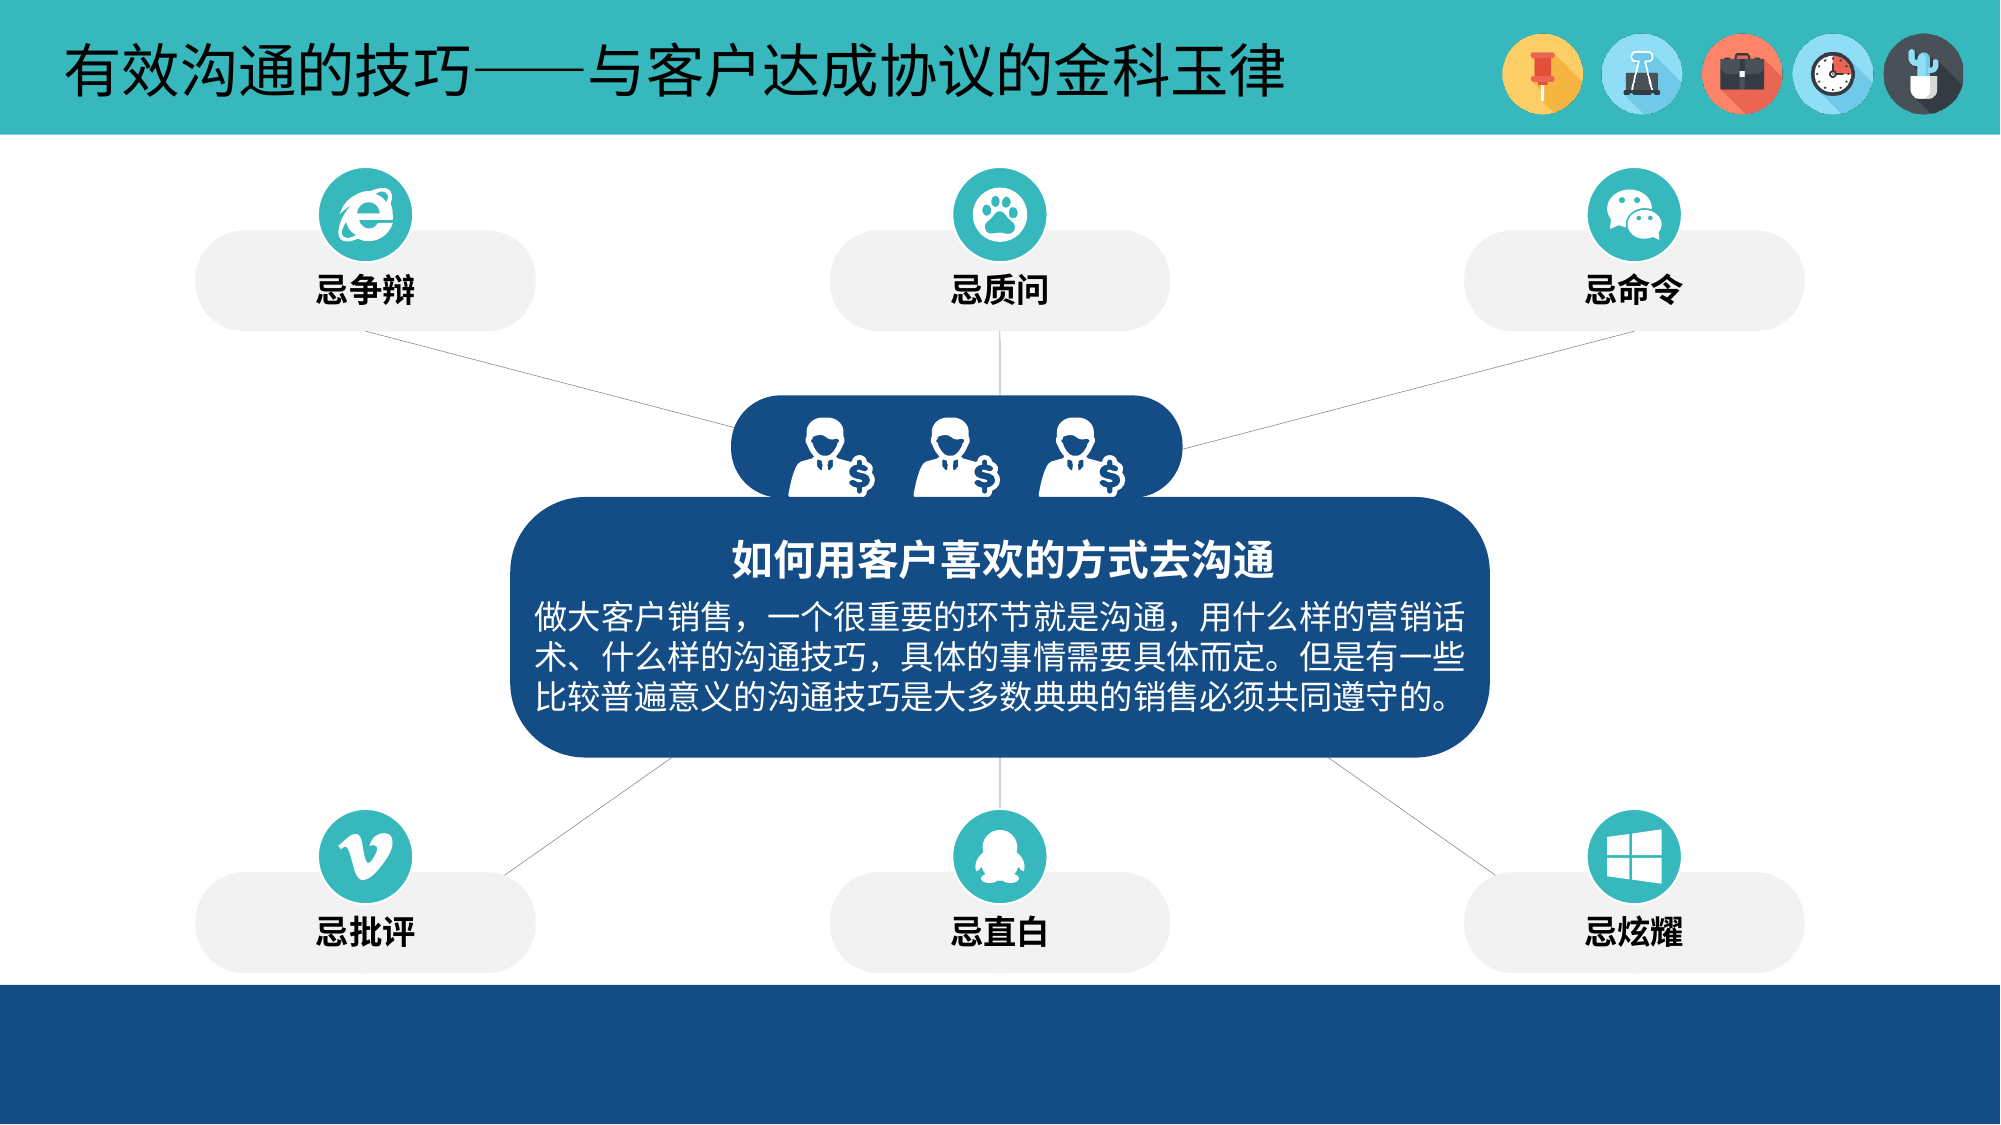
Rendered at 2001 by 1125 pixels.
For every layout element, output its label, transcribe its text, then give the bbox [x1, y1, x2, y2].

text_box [829, 166, 1171, 331]
picture [1502, 27, 1964, 116]
text_box [0, 0, 2000, 136]
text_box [1464, 166, 1805, 332]
text_box [0, 984, 2000, 1125]
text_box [195, 808, 536, 974]
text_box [1001, 331, 1635, 497]
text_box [1000, 526, 1635, 974]
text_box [195, 166, 536, 332]
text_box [829, 808, 1171, 974]
text_box 有效沟通的技巧——与客户达成协议的金科玉律 [49, 26, 1373, 112]
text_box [731, 395, 1183, 496]
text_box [510, 496, 1490, 758]
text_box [365, 526, 999, 974]
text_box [365, 331, 999, 497]
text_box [1464, 808, 1805, 974]
